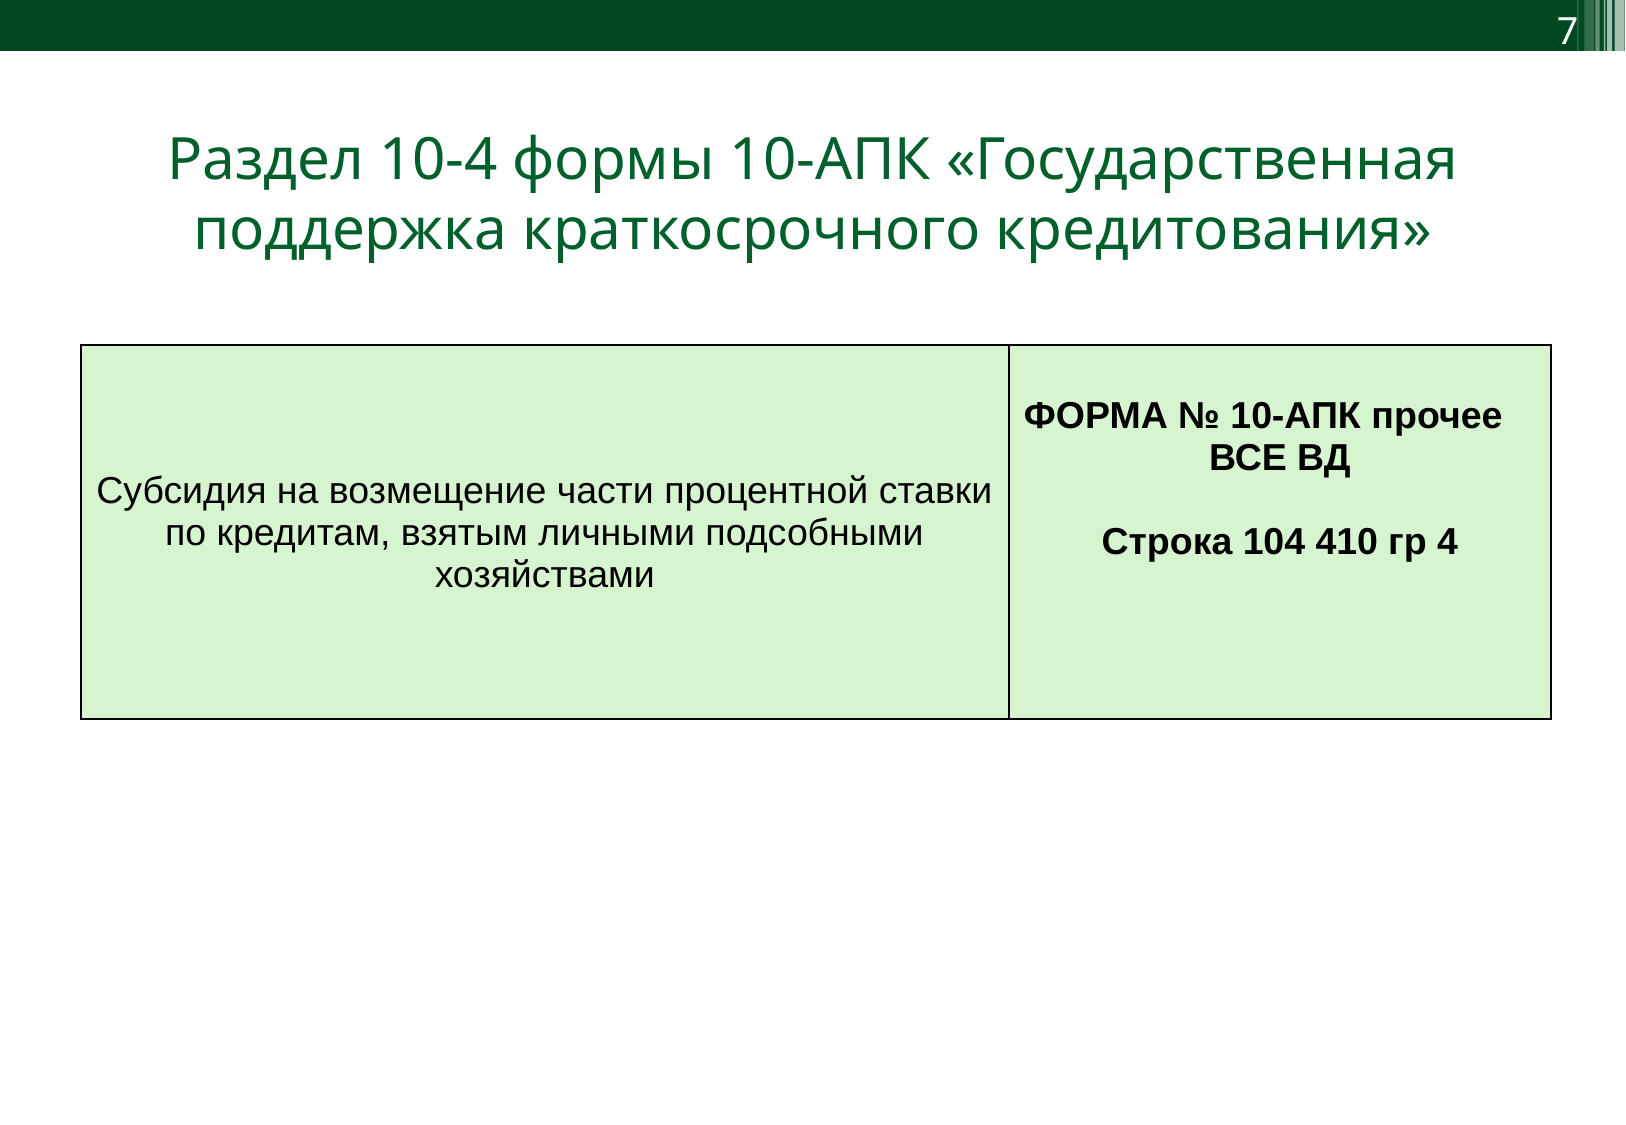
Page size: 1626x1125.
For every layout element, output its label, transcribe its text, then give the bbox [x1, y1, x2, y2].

text_box Раздел 10-4 формы 10-АПК «Государственная поддержка краткосрочного кредитования» [0, 113, 1625, 269]
table_header ФОРМА № 10-АПК прочее ВСЕ ВД Строка 104 410 гр 4 [1010, 346, 1550, 718]
table_header Субсидия на возмещение части процентной ставки по кредитам, взятым личными подсобными хозяйствами [82, 346, 1008, 718]
